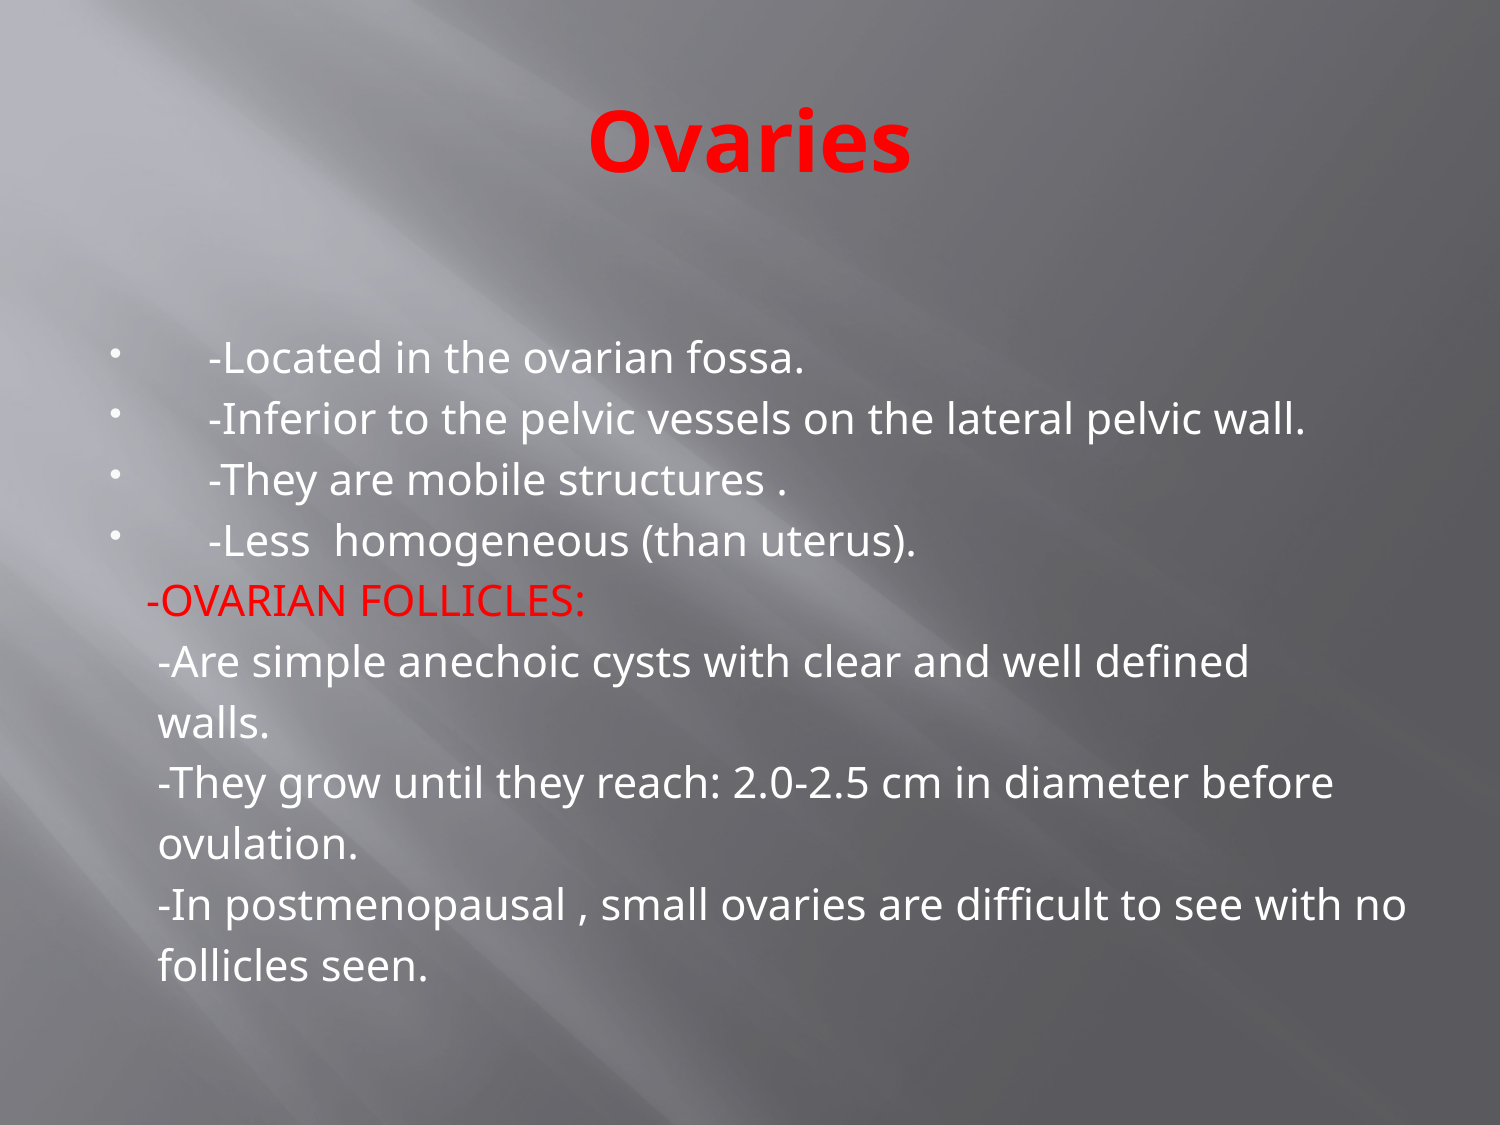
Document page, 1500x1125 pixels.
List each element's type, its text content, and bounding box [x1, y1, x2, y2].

list -Located in the ovarian fossa. -Inferior to the pelvic vessels on the lateral pelvic wall. -They are mobile structures . -Less homogeneous (than uterus). -OVARIAN FOLLICLES: -Are simple anechoic cysts with clear and well defined walls. -They grow until they reach: 2.0-2.5 cm in diameter before ovulation. -In postmenopausal , small ovaries are difficult to see with no follicles seen. [75, 262, 1425, 1035]
title Ovaries [75, 45, 1425, 233]
